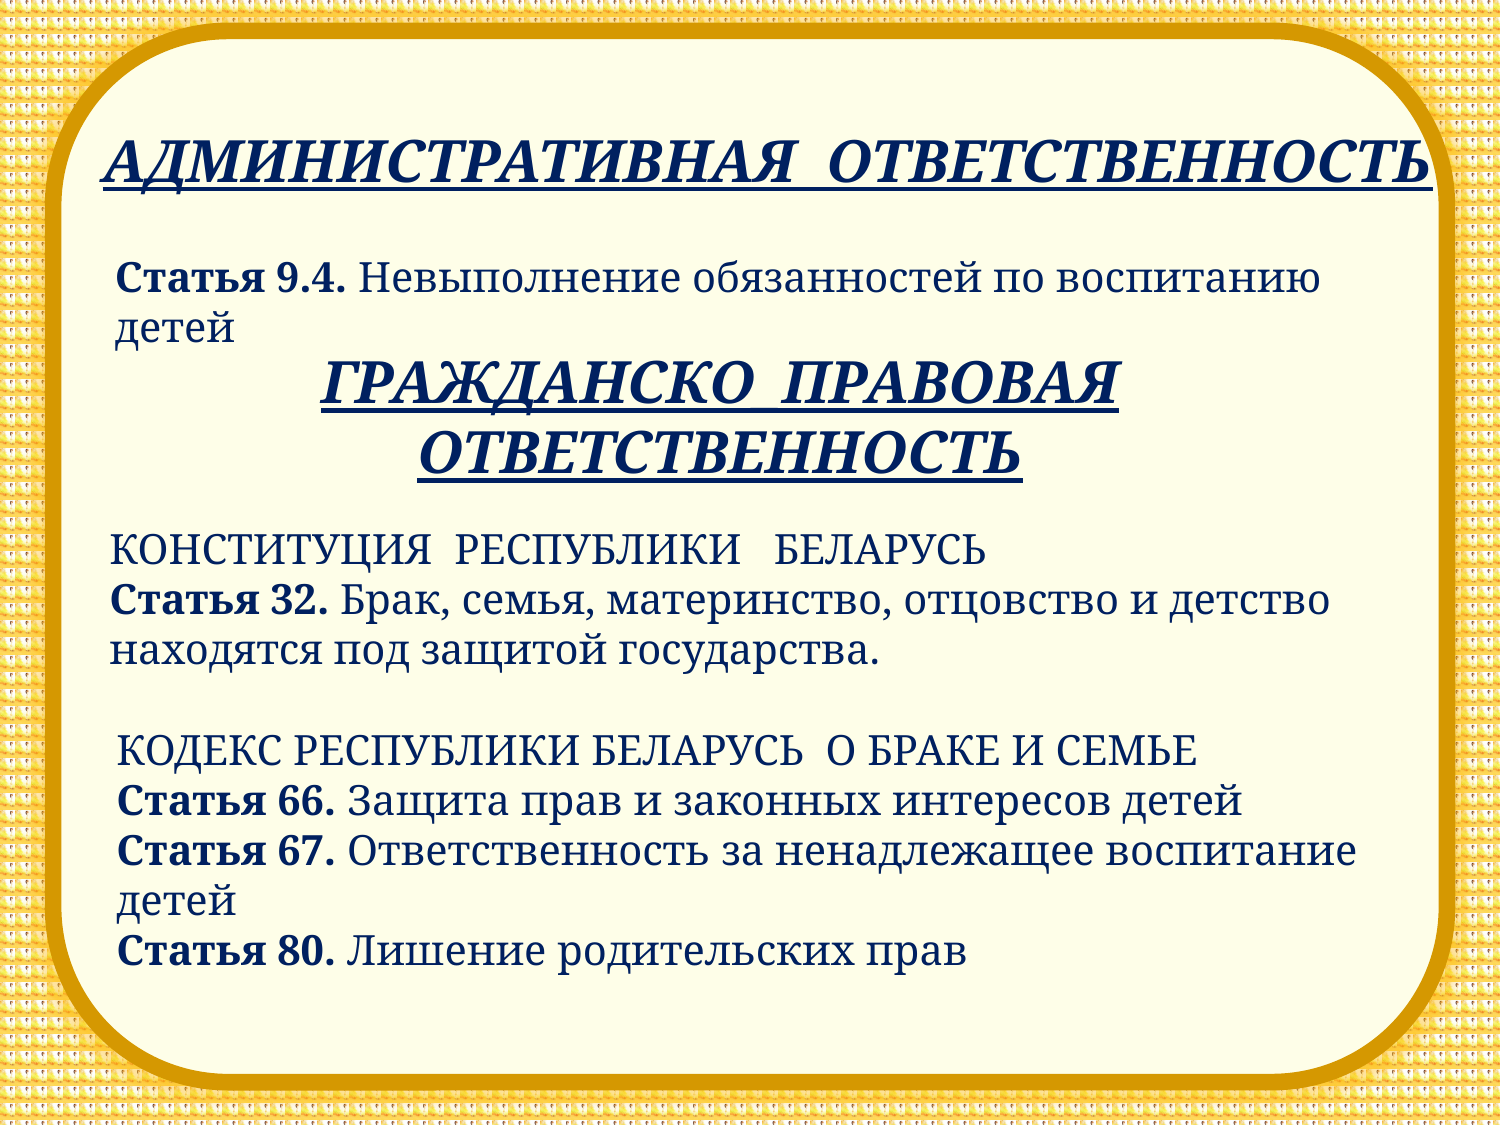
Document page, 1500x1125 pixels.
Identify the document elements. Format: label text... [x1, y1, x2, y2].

picture [0, 0, 1500, 1125]
text_box КОДЕКС РЕСПУБЛИКИ БЕЛАРУСЬ О БРАКЕ И СЕМЬЕ Статья 66. Защита прав и законных интересов детей Статья 67. Ответственность за ненадлежащее воспитание детей Статья 80. Лишение родительских прав [101, 716, 1435, 1081]
text_box АДМИНИСТРАТИВНАЯ ОТВЕТСТВЕННОСТЬ [87, 116, 1448, 202]
text_box Статья 9.4. Невыполнение обязанностей по воспитанию детей [100, 243, 1365, 359]
text_box КОНСТИТУЦИЯ РЕСПУБЛИКИ БЕЛАРУСЬ Статья 32. Брак, семья, материнство, отцовство и детство находятся под защитой государства. [94, 515, 1435, 681]
text_box ГРАЖДАНСКО_ПРАВОВАЯ ОТВЕТСТВЕННОСТЬ [94, 338, 1346, 493]
